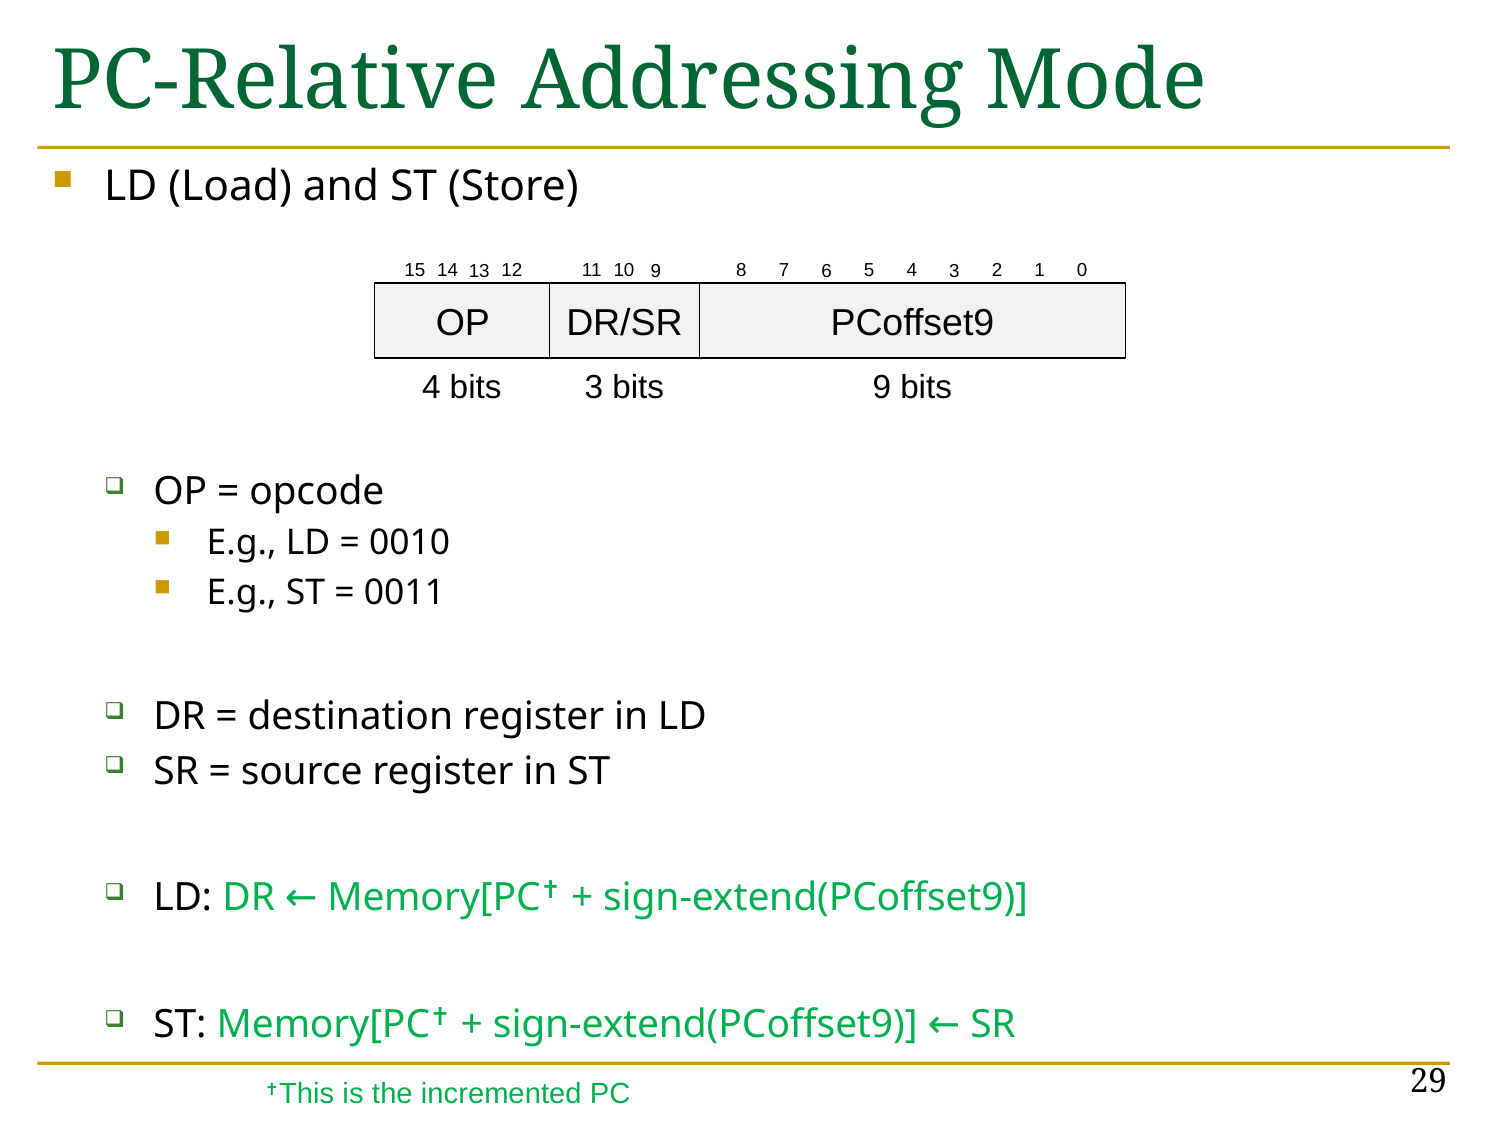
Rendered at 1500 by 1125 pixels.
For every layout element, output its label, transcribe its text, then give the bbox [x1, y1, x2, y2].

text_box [374, 249, 1126, 413]
slide_number 29 [1111, 1036, 1462, 1112]
list LD (Load) and ST (Store) OP = opcode E.g., LD = 0010 E.g., ST = 0011 DR = destination register in LD SR = source register in ST LD: DR ← Memory[PC✝ + sign-extend(PCoffset9)] ST: Memory[PC✝ + sign-extend(PCoffset9)] ← SR [37, 149, 1450, 1063]
title PC-Relative Addressing Mode [37, 0, 1450, 149]
text_box ✝This is the incremented PC [250, 1067, 646, 1117]
